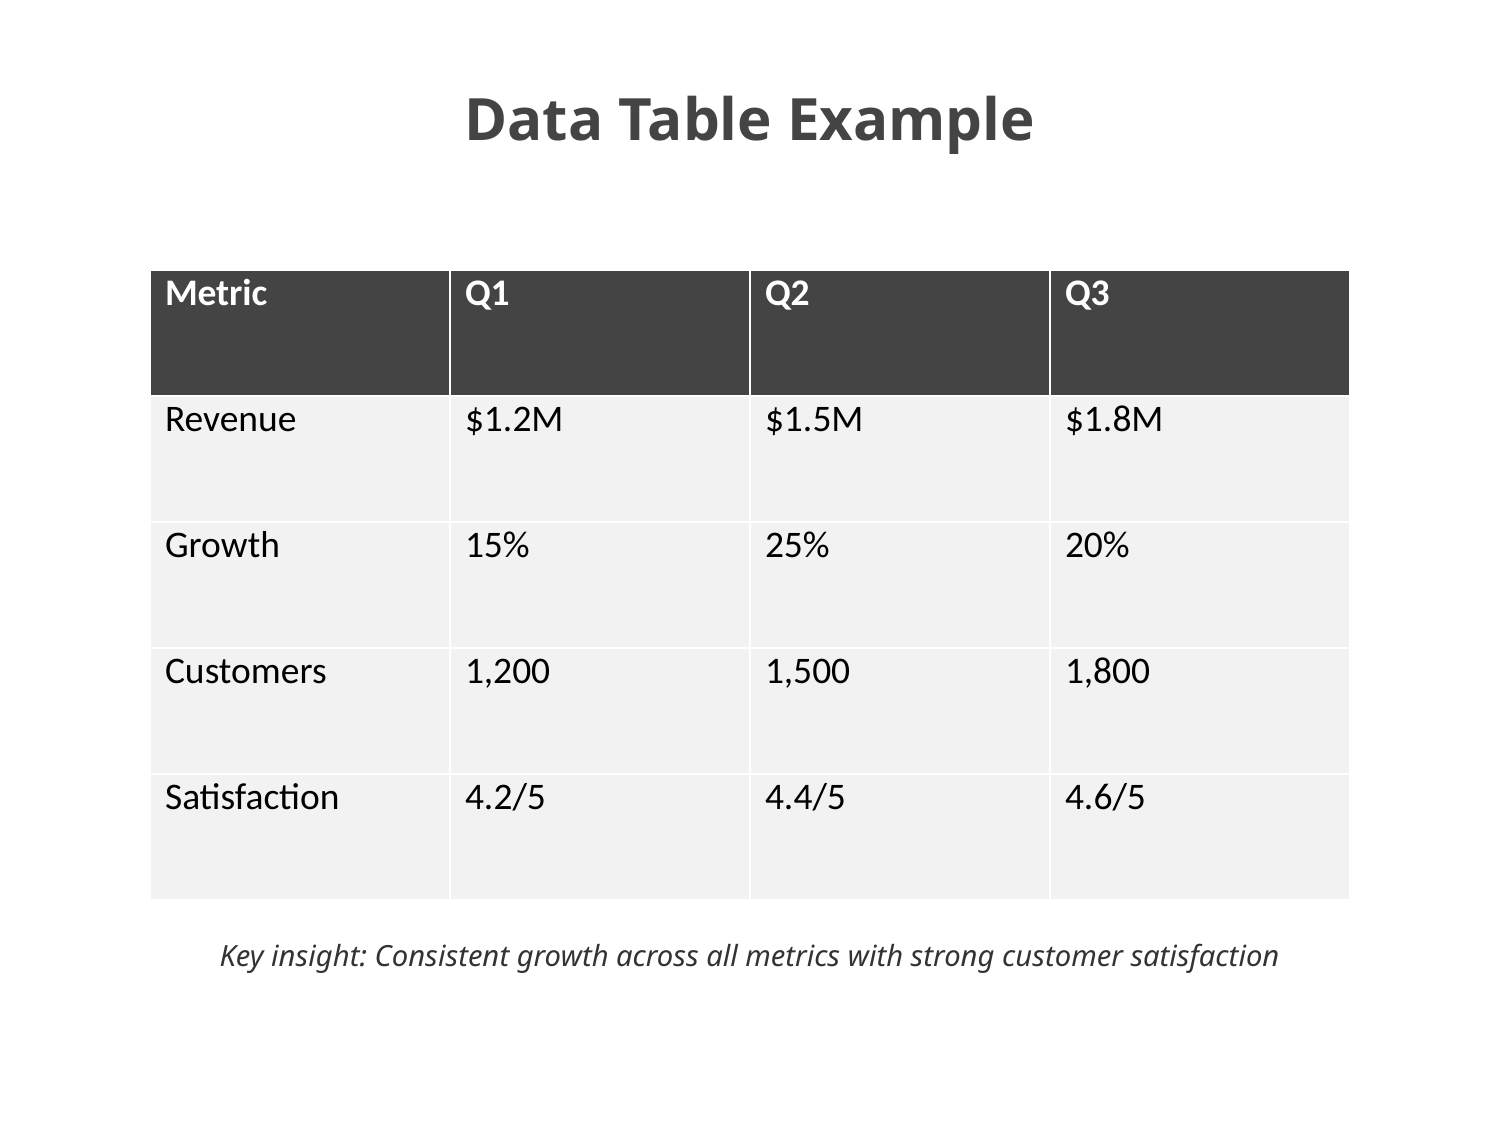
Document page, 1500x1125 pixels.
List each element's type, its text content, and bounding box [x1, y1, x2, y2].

table_header Metric [151, 271, 449, 395]
table_cell 4.6/5 [1051, 775, 1349, 899]
table_cell 1,500 [751, 649, 1049, 773]
table_header Q1 [451, 271, 749, 395]
table_cell $1.8M [1051, 397, 1349, 521]
table_cell 1,800 [1051, 649, 1349, 773]
table_cell Revenue [151, 397, 449, 521]
table_cell $1.2M [451, 397, 749, 521]
table_cell 20% [1051, 523, 1349, 647]
text_box Key insight: Consistent growth across all metrics with strong customer satisfaction [204, 929, 1296, 980]
table_cell 15% [451, 523, 749, 647]
table_cell Growth [151, 523, 449, 647]
table_cell Satisfaction [151, 775, 449, 899]
text_box Data Table Example [449, 75, 1050, 160]
table_cell 1,200 [451, 649, 749, 773]
table_header Q2 [751, 271, 1049, 395]
table_cell 4.2/5 [451, 775, 749, 899]
table_cell $1.5M [751, 397, 1049, 521]
table_cell 4.4/5 [751, 775, 1049, 899]
table_cell 25% [751, 523, 1049, 647]
table_cell Customers [151, 649, 449, 773]
table_header Q3 [1051, 271, 1349, 395]
